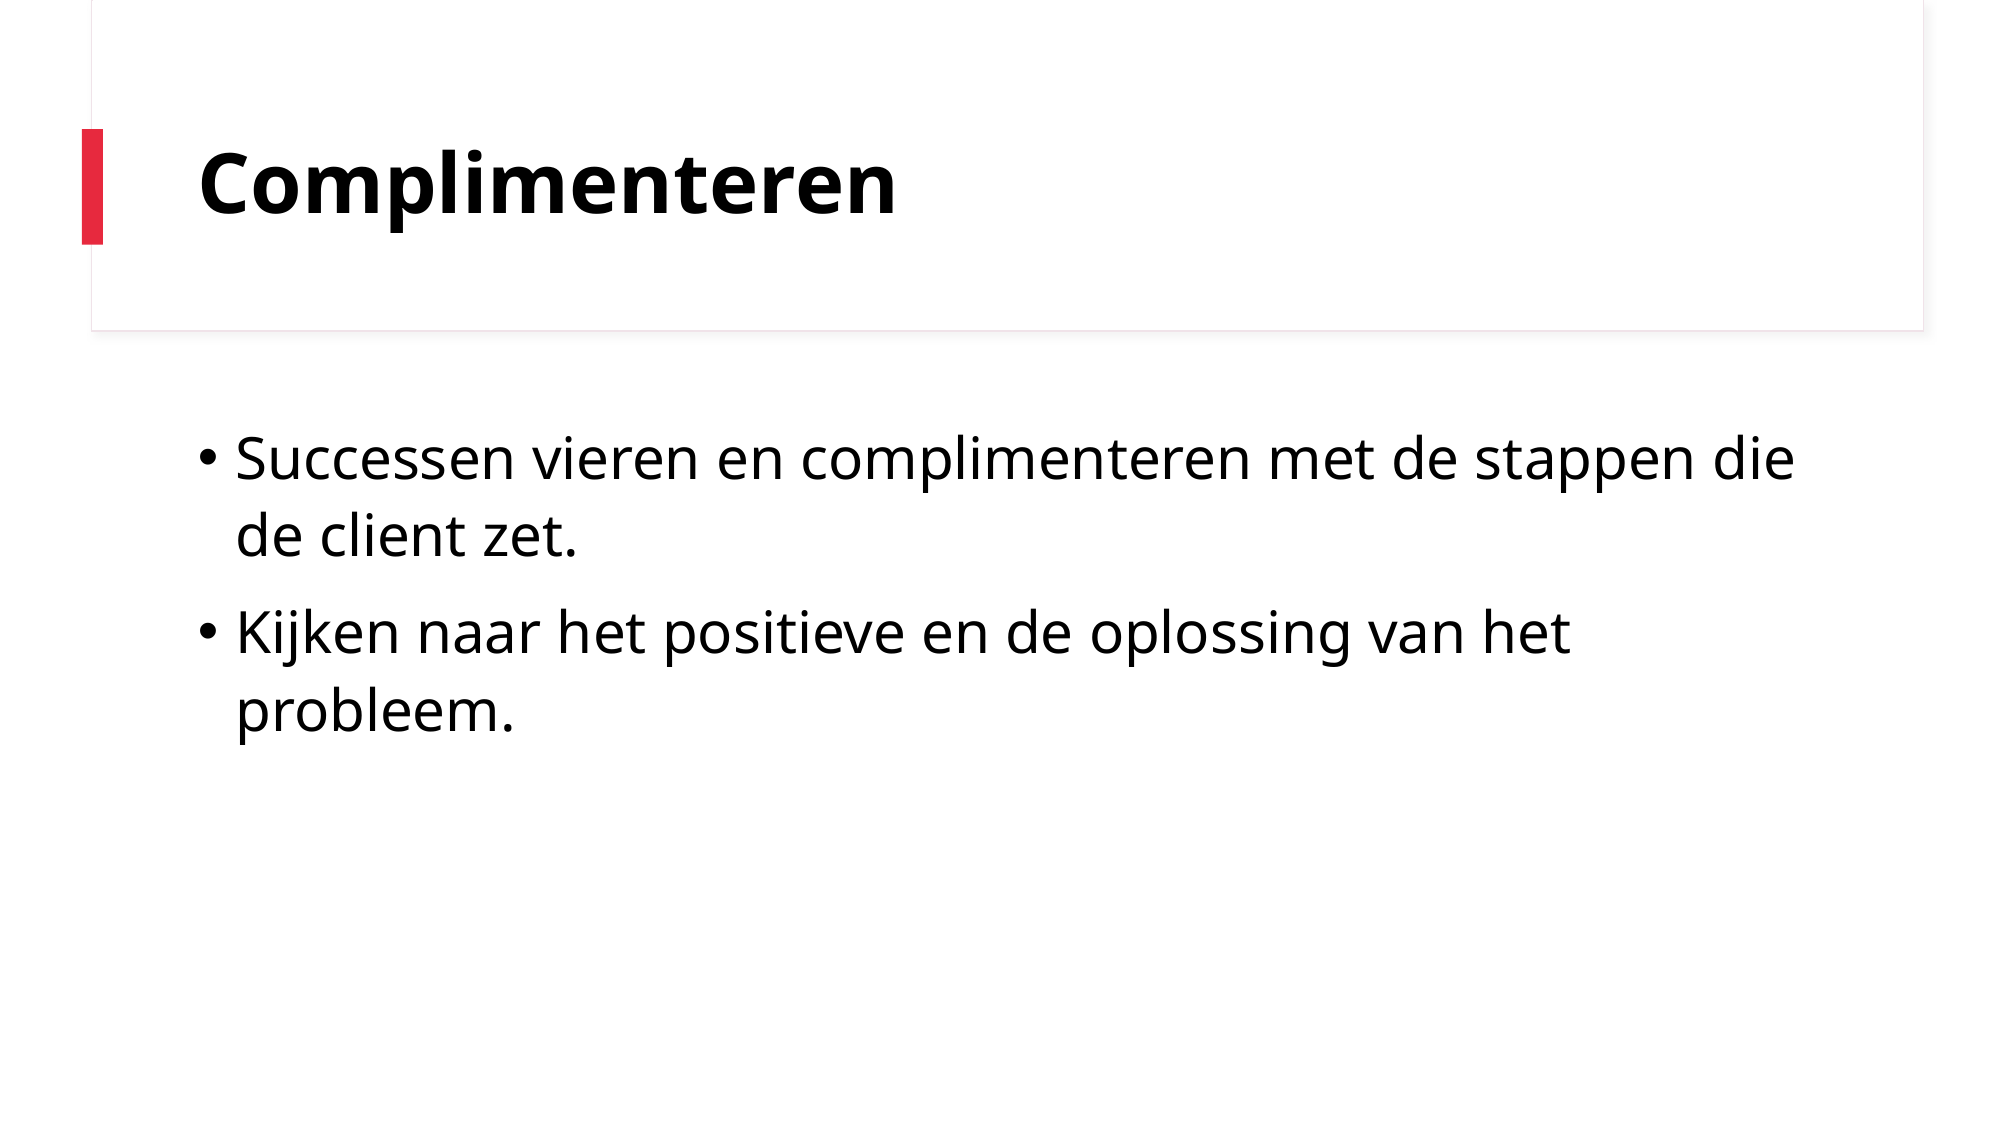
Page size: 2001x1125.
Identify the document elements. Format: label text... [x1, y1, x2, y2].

title Complimenteren [183, 90, 1851, 284]
list Successen vieren en complimenteren met de stappen die de client zet. Kijken naar het positieve en de oplossing van het probleem. [183, 406, 1851, 1013]
